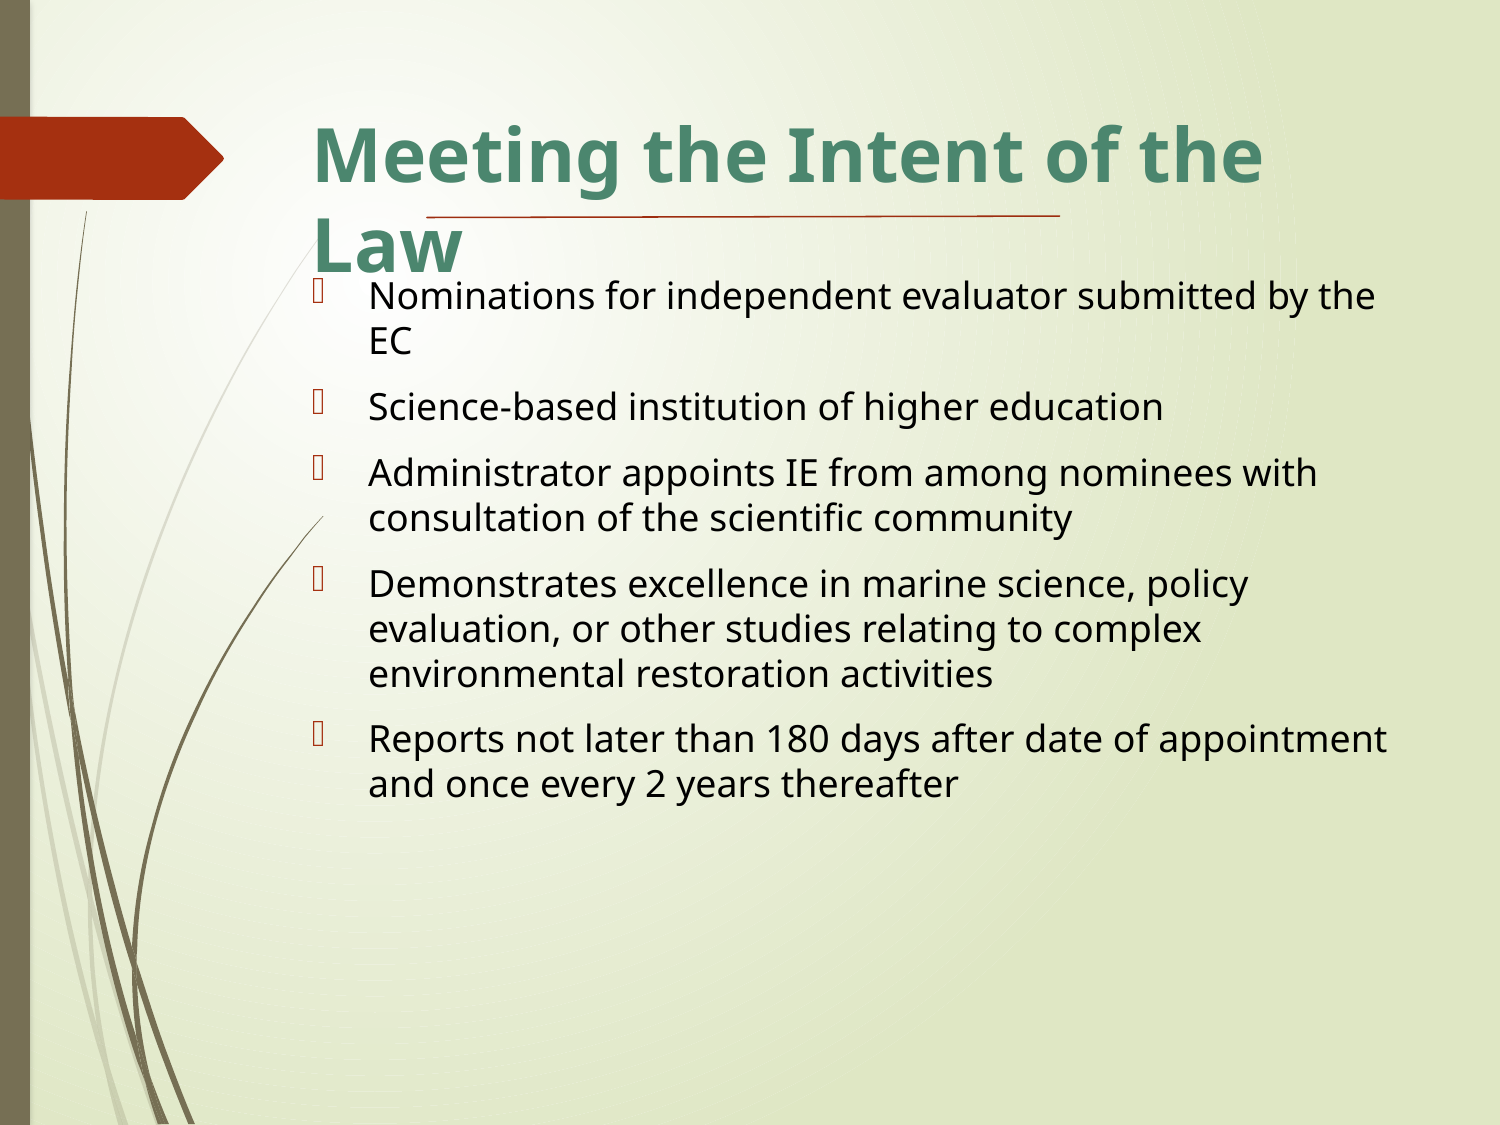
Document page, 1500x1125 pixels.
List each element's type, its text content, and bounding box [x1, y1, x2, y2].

title Meeting the Intent of the Law [296, 100, 1378, 264]
list Nominations for independent evaluator submitted by the EC Science-based institution of higher education Administrator appoints IE from among nominees with consultation of the scientific community Demonstrates excellence in marine science, policy evaluation, or other studies relating to complex environmental restoration activities Reports not later than 180 days after date of appointment and once every 2 years thereafter [296, 264, 1416, 1012]
